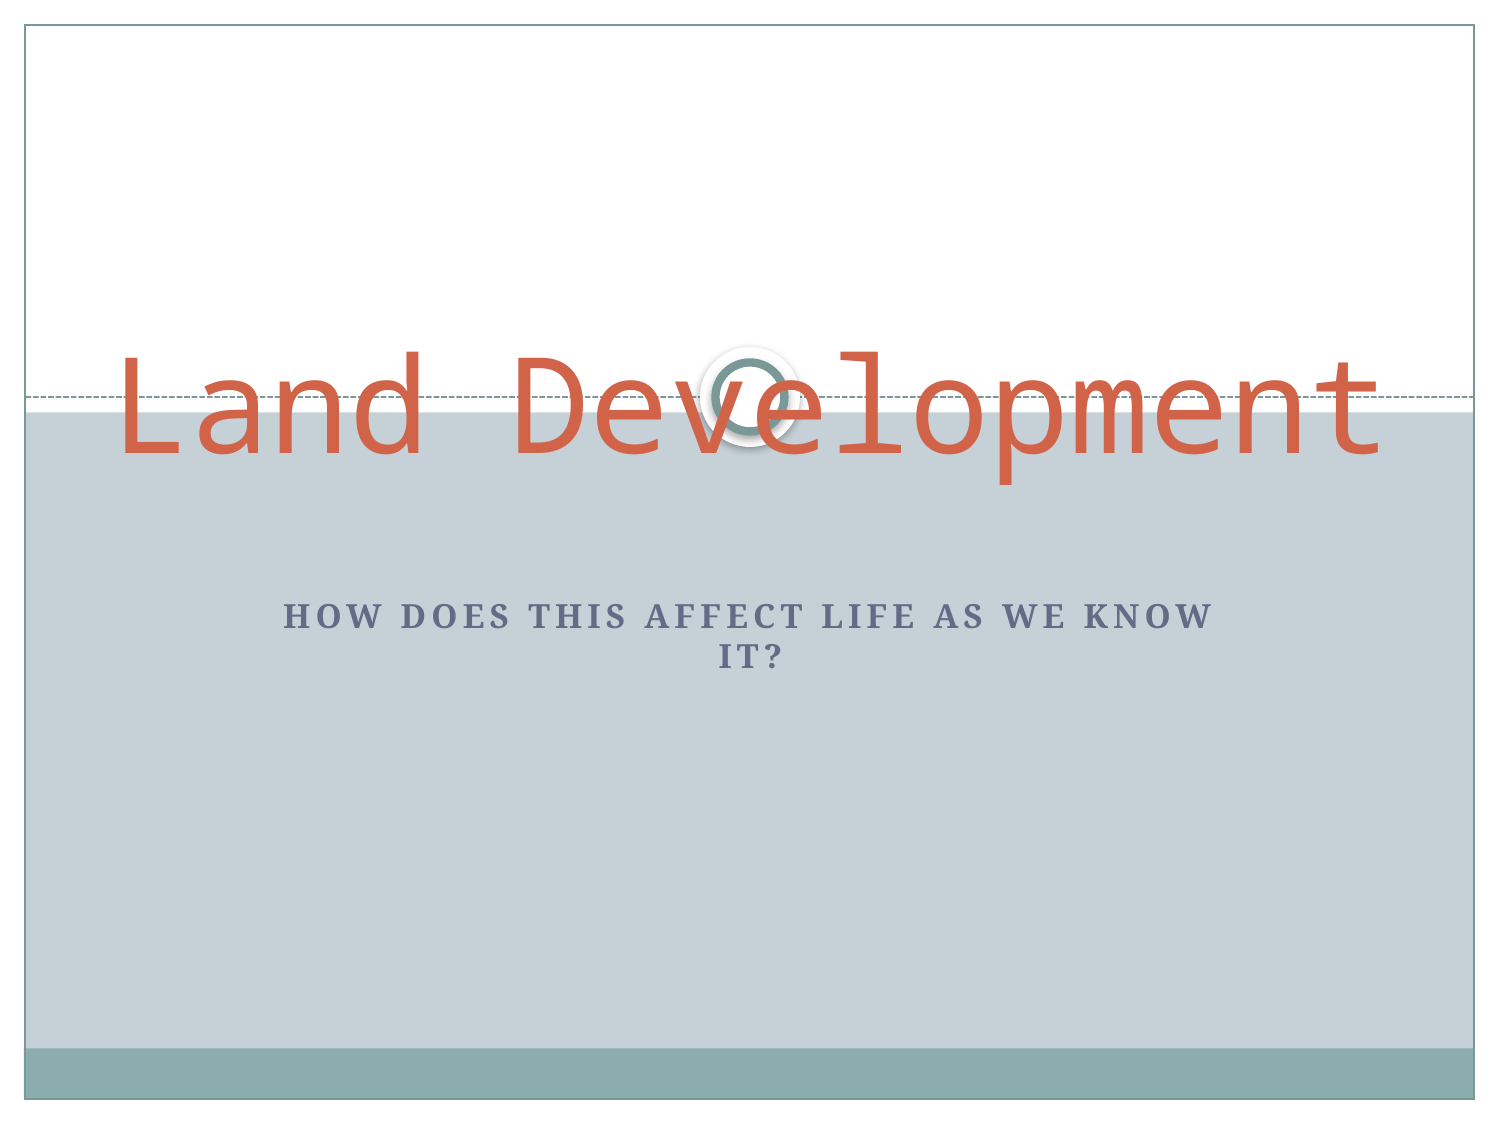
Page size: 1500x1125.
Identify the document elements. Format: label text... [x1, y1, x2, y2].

title Land Development [0, 87, 1500, 488]
subtitle How does this affect life as we know it? [249, 587, 1251, 874]
